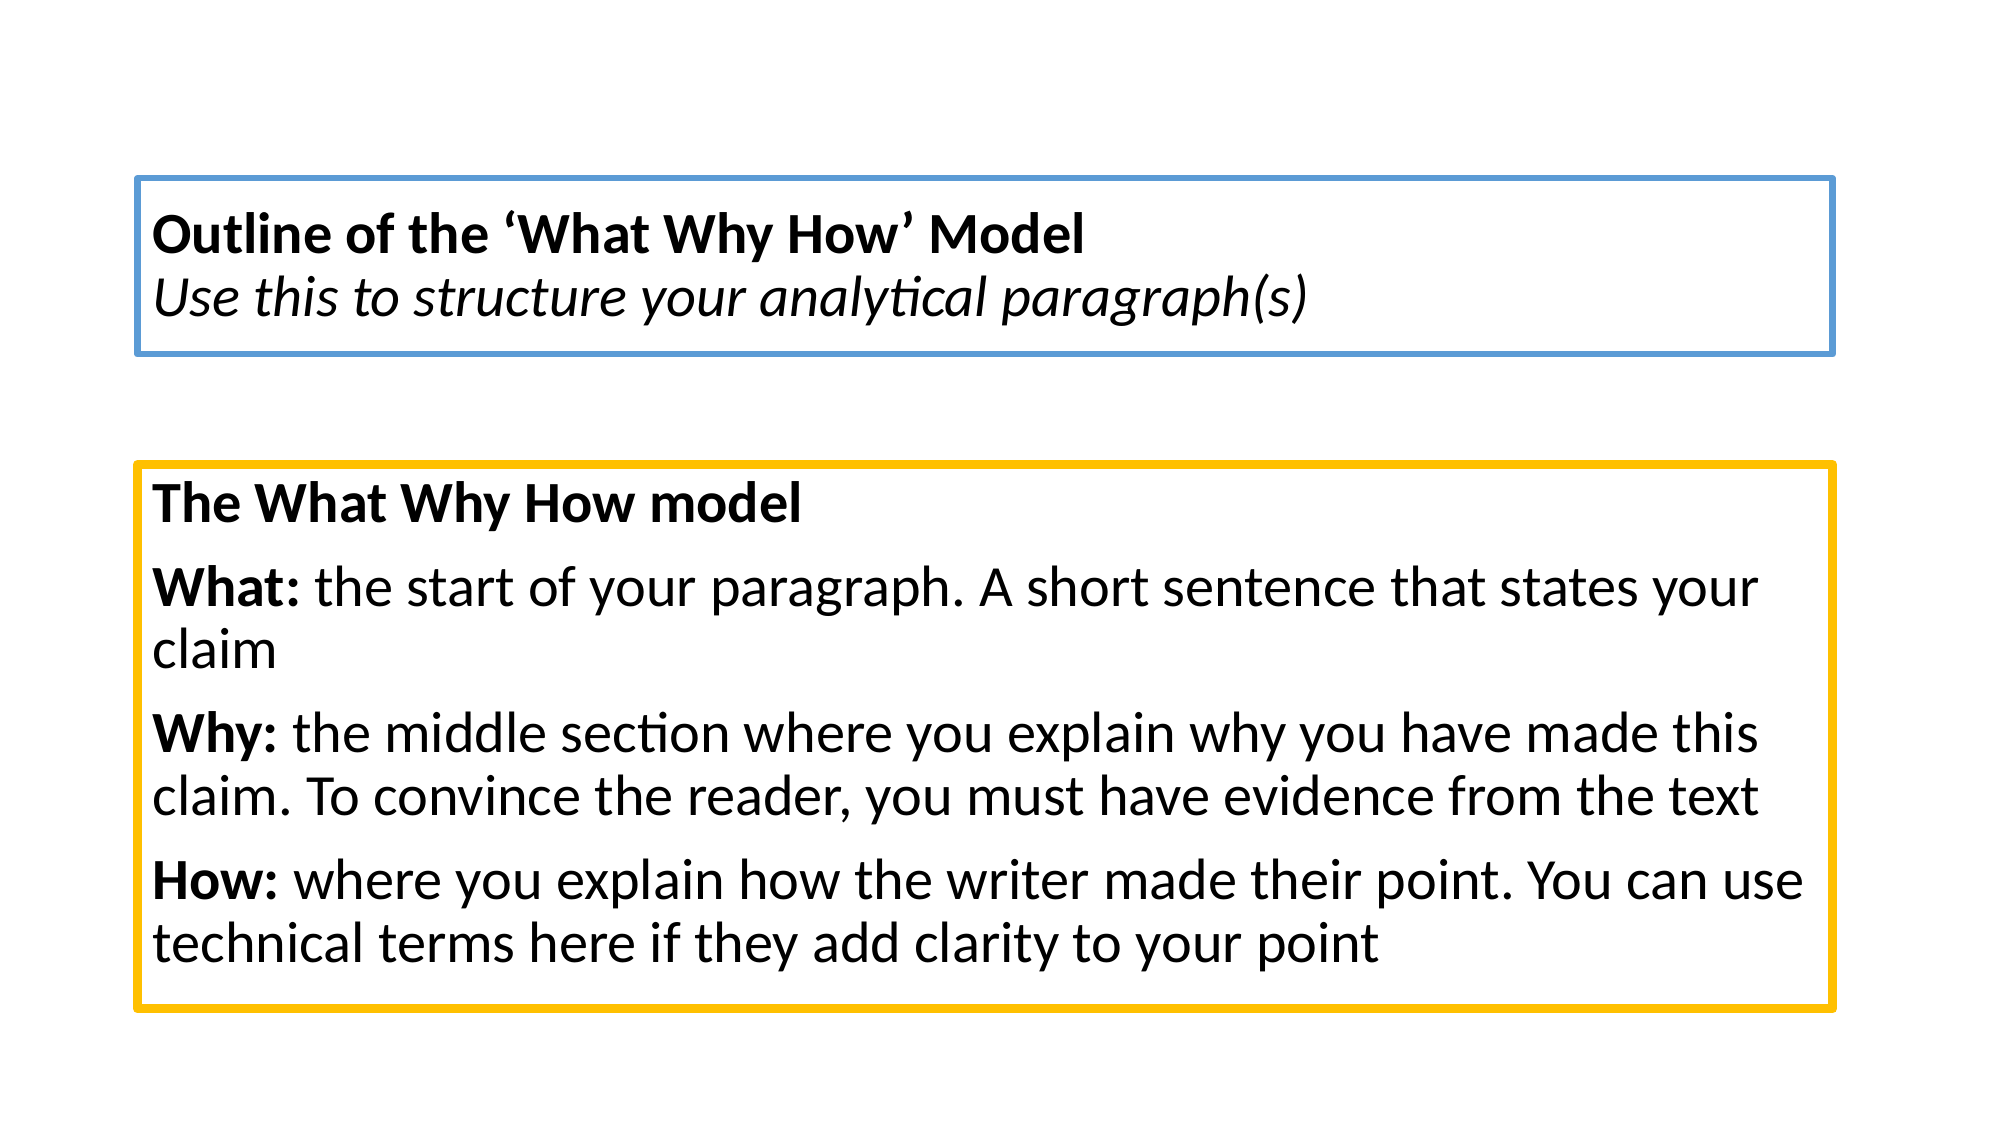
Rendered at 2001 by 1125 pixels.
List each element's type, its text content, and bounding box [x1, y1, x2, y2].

list The What Why How model What: the start of your paragraph. A short sentence that states your claim Why: the middle section where you explain why you have made this claim. To convince the reader, you must have evidence from the text How: where you explain how the writer made their point. You can use technical terms here if they add clarity to your point [137, 464, 1833, 1009]
title Outline of the ‘What Why How’ Model Use this to structure your analytical paragraph(s) [137, 178, 1833, 355]
